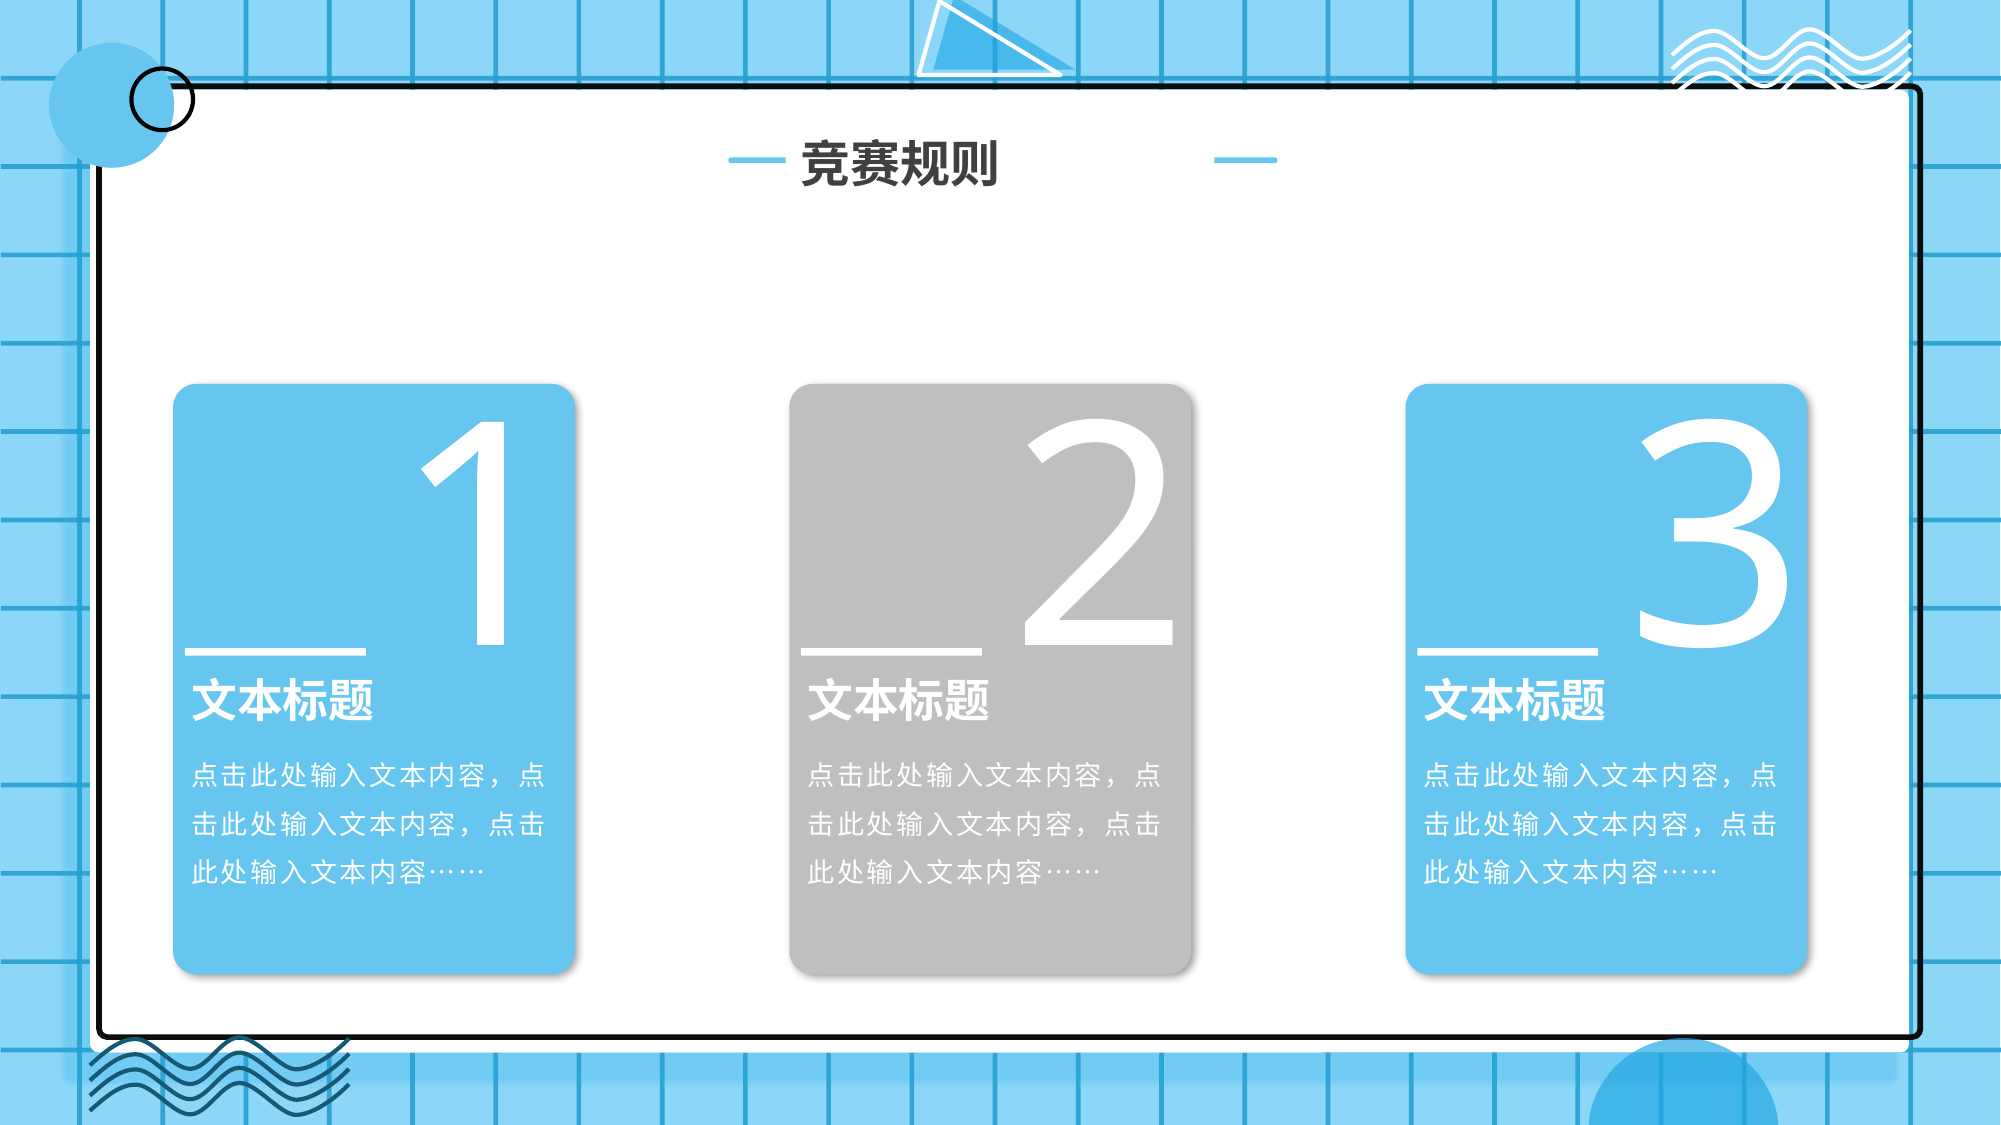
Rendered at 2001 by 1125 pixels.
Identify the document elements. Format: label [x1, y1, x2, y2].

text_box [789, 244, 1280, 975]
text_box [1405, 244, 1896, 975]
text_box [728, 125, 1278, 202]
text_box [172, 244, 664, 975]
